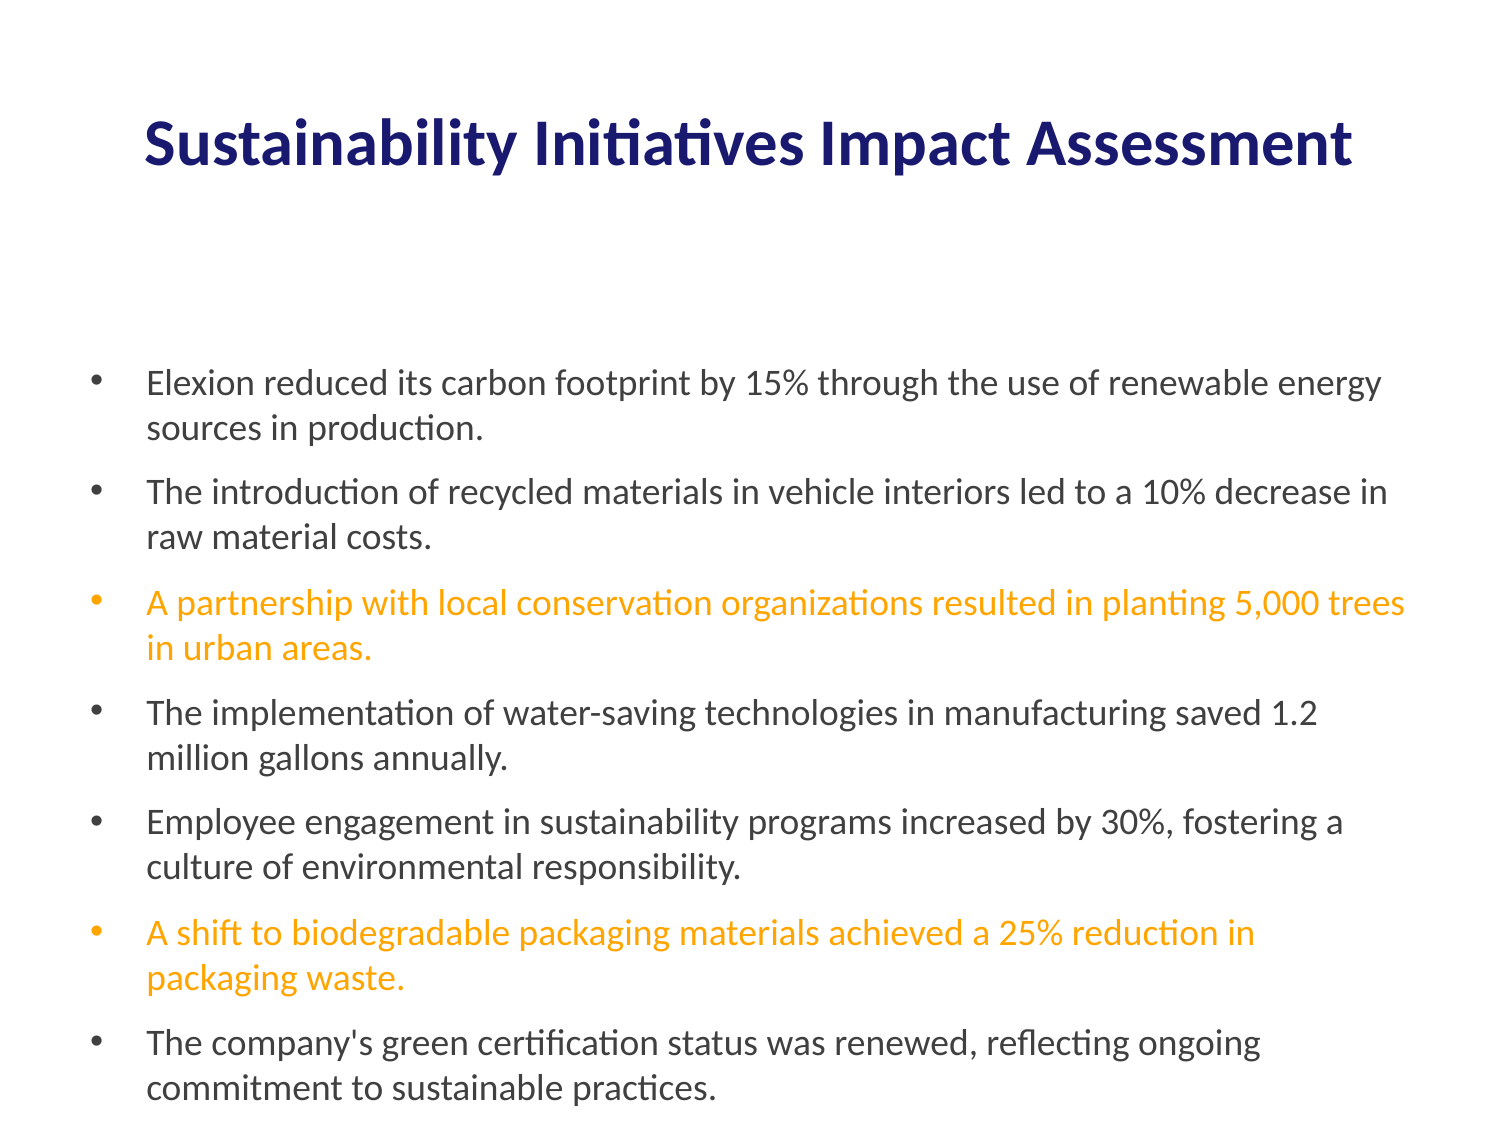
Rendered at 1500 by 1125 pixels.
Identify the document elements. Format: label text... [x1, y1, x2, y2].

list Elexion reduced its carbon footprint by 15% through the use of renewable energy sources in production. The introduction of recycled materials in vehicle interiors led to a 10% decrease in raw material costs. A partnership with local conservation organizations resulted in planting 5,000 trees in urban areas. The implementation of water-saving technologies in manufacturing saved 1.2 million gallons annually. Employee engagement in sustainability programs increased by 30%, fostering a culture of environmental responsibility. A shift to biodegradable packaging materials achieved a 25% reduction in packaging waste. The company's green certification status was renewed, reflecting ongoing commitment to sustainable practices. [75, 262, 1425, 1005]
title Sustainability Initiatives Impact Assessment [75, 45, 1425, 233]
